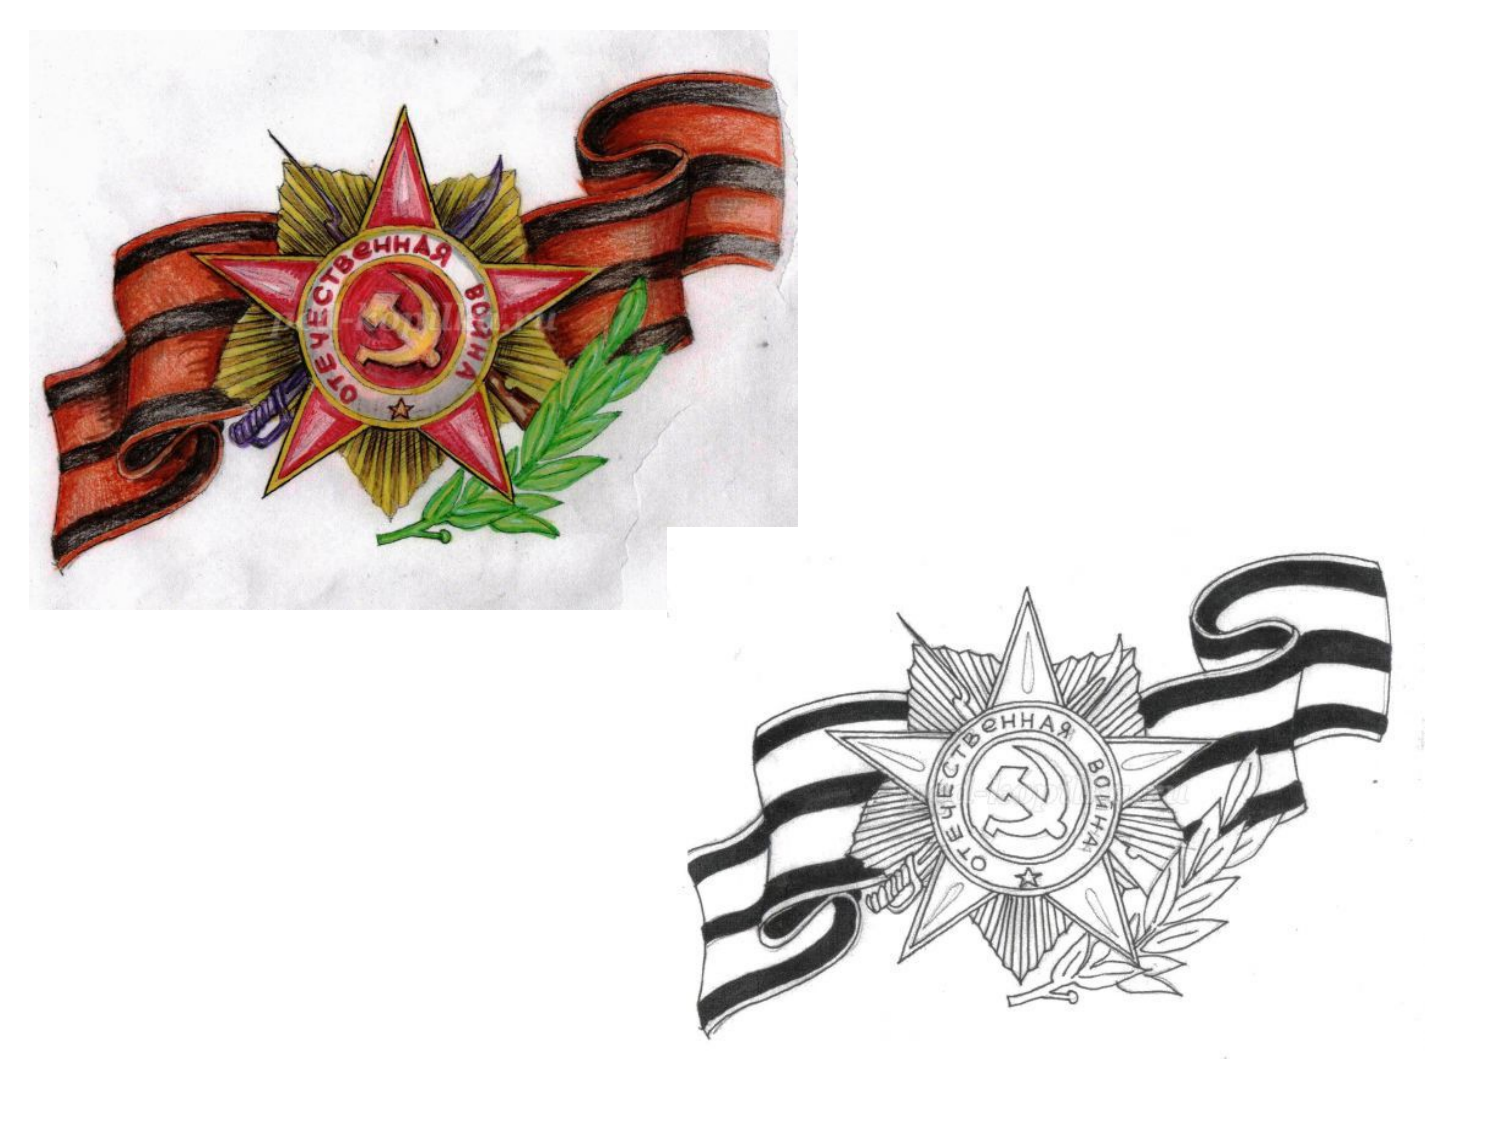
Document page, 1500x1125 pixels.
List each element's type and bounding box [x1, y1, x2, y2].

picture [29, 30, 1425, 1060]
